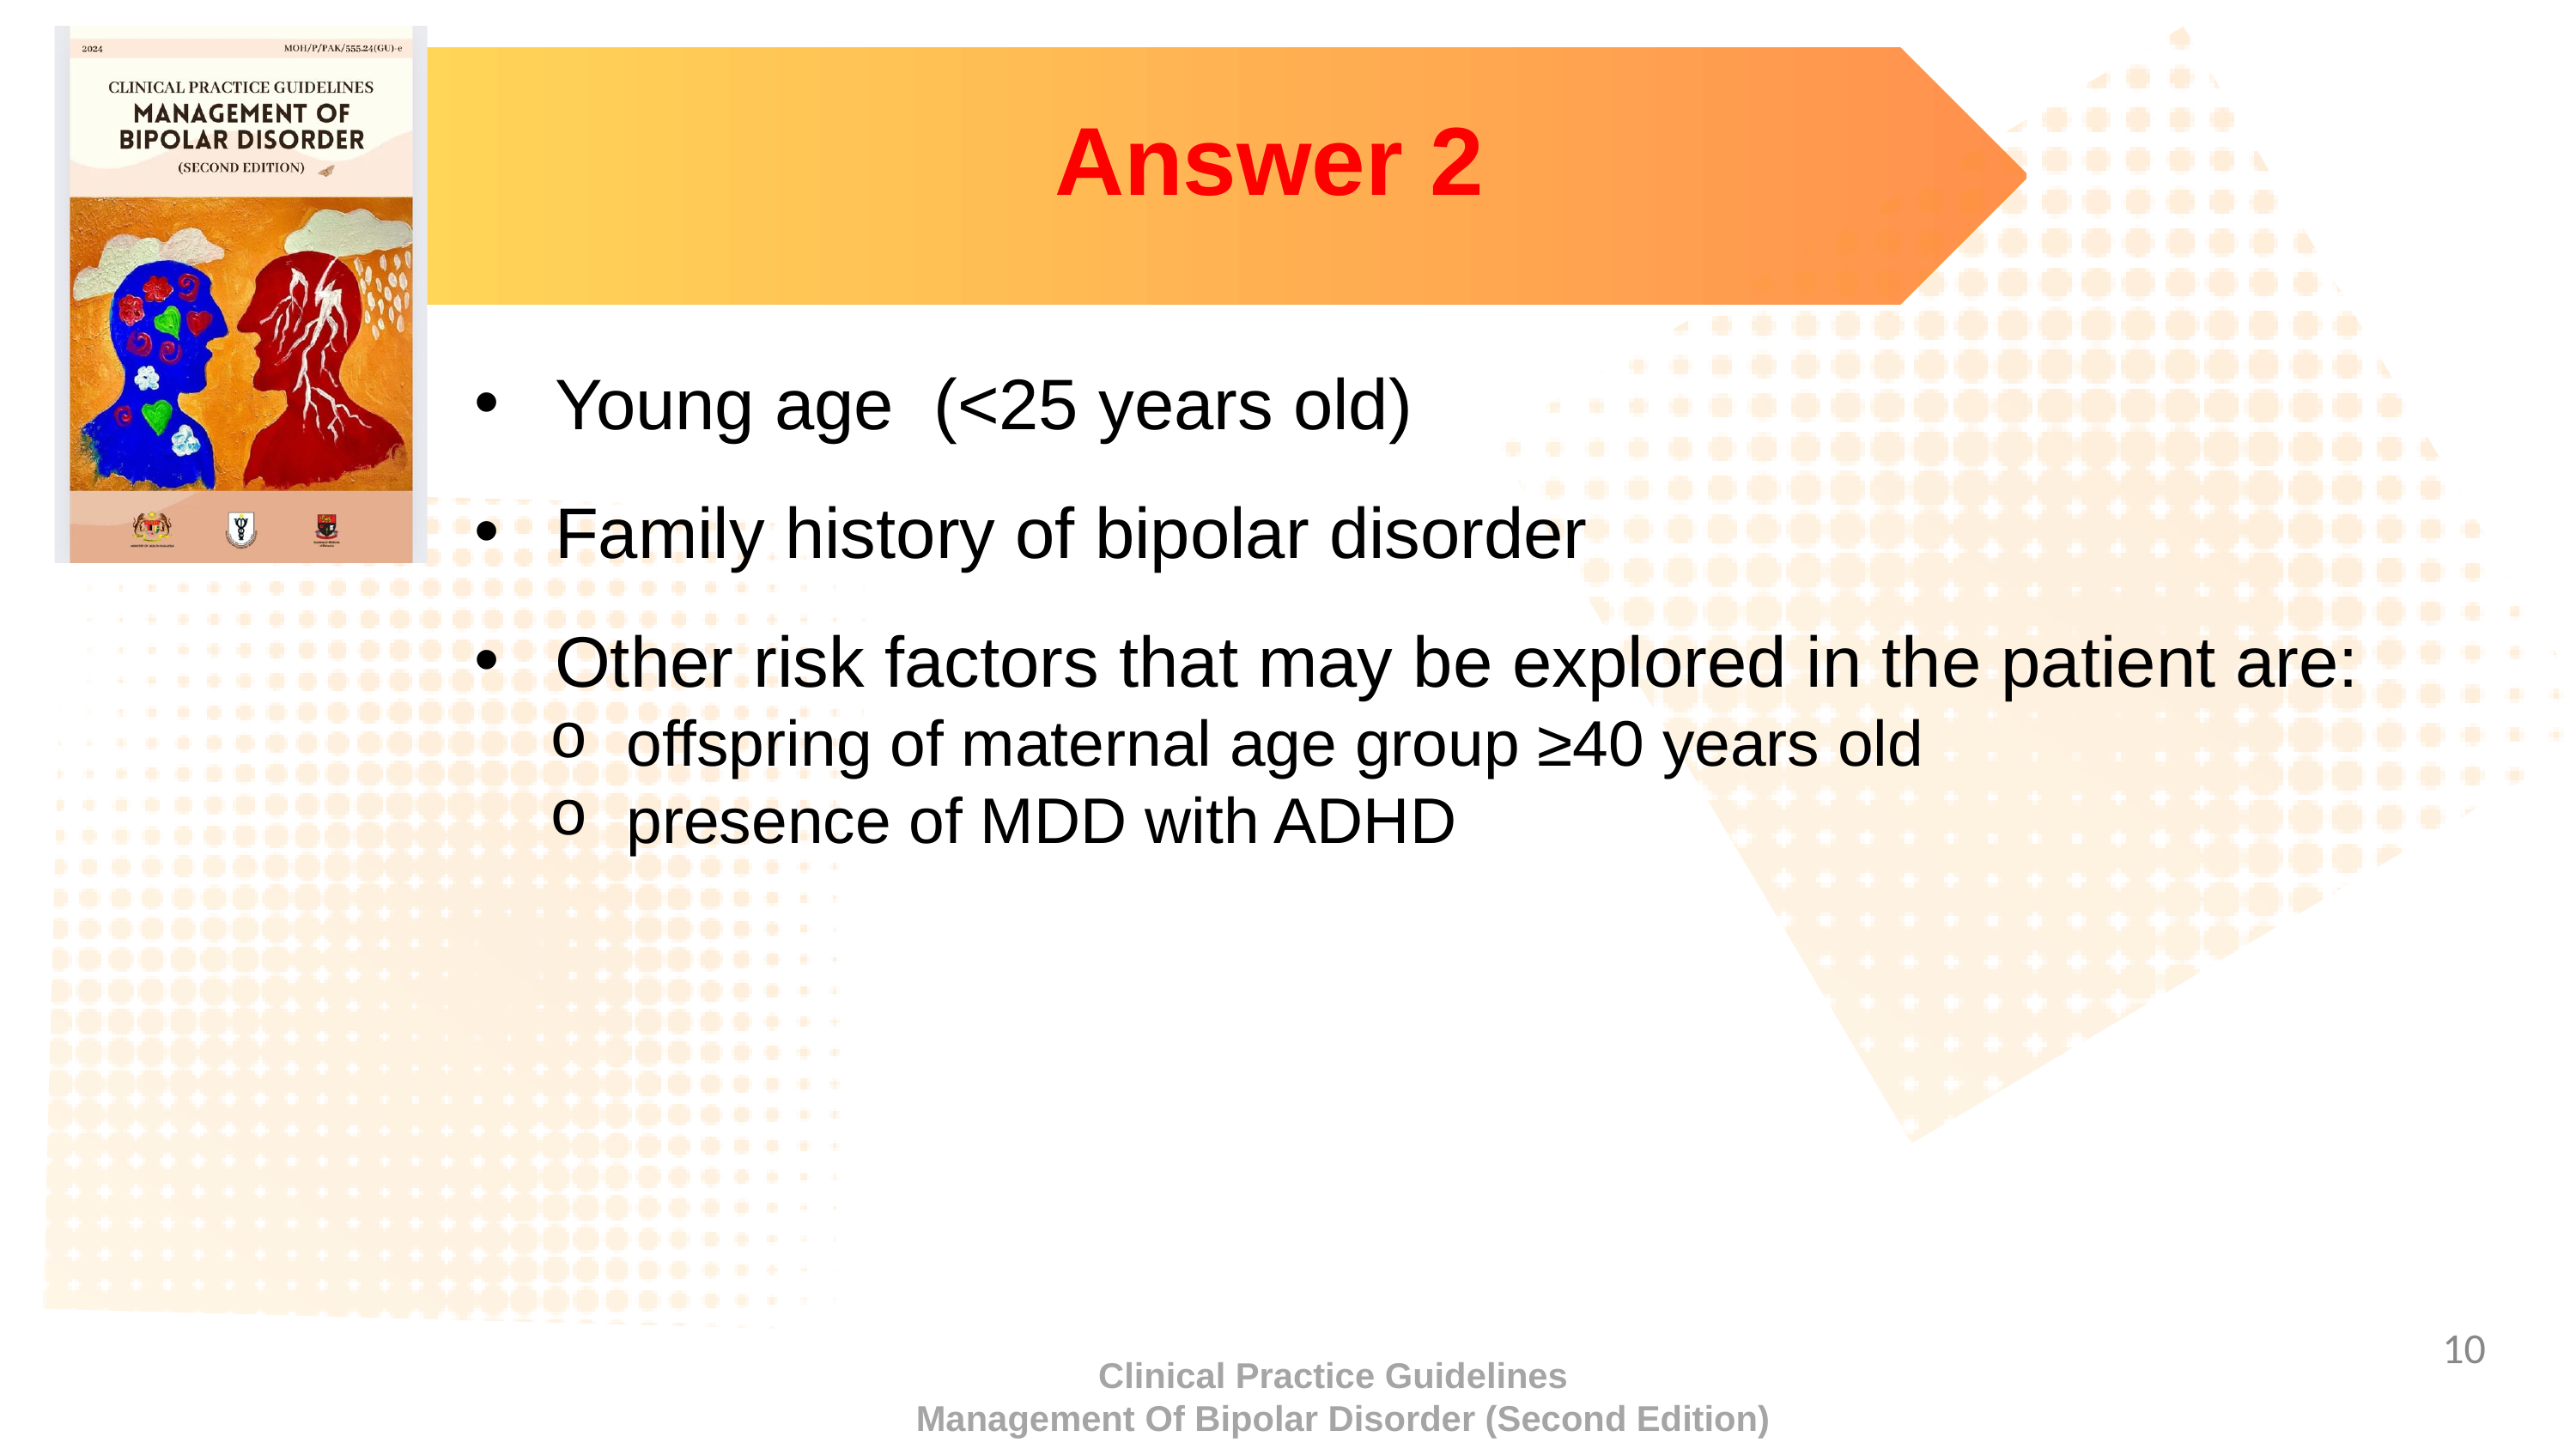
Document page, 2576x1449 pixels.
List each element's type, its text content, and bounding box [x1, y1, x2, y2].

text_box [1636, 26, 2377, 351]
text_box [2453, 480, 2576, 822]
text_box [219, 46, 2027, 306]
text_box Young age (<25 years old) Family history of bipolar disorder Other risk factors that may be explored in the patient are: offspring of maternal age group ≥40 years old presence of MDD with ADHD [461, 351, 2453, 1251]
text_box [54, 26, 428, 563]
text_box Clinical Practice Guidelines Management Of Bipolar Disorder (Second Edition) [792, 1346, 1884, 1446]
slide_number ‹#› [2197, 1320, 2499, 1373]
text_box [43, 496, 849, 1331]
